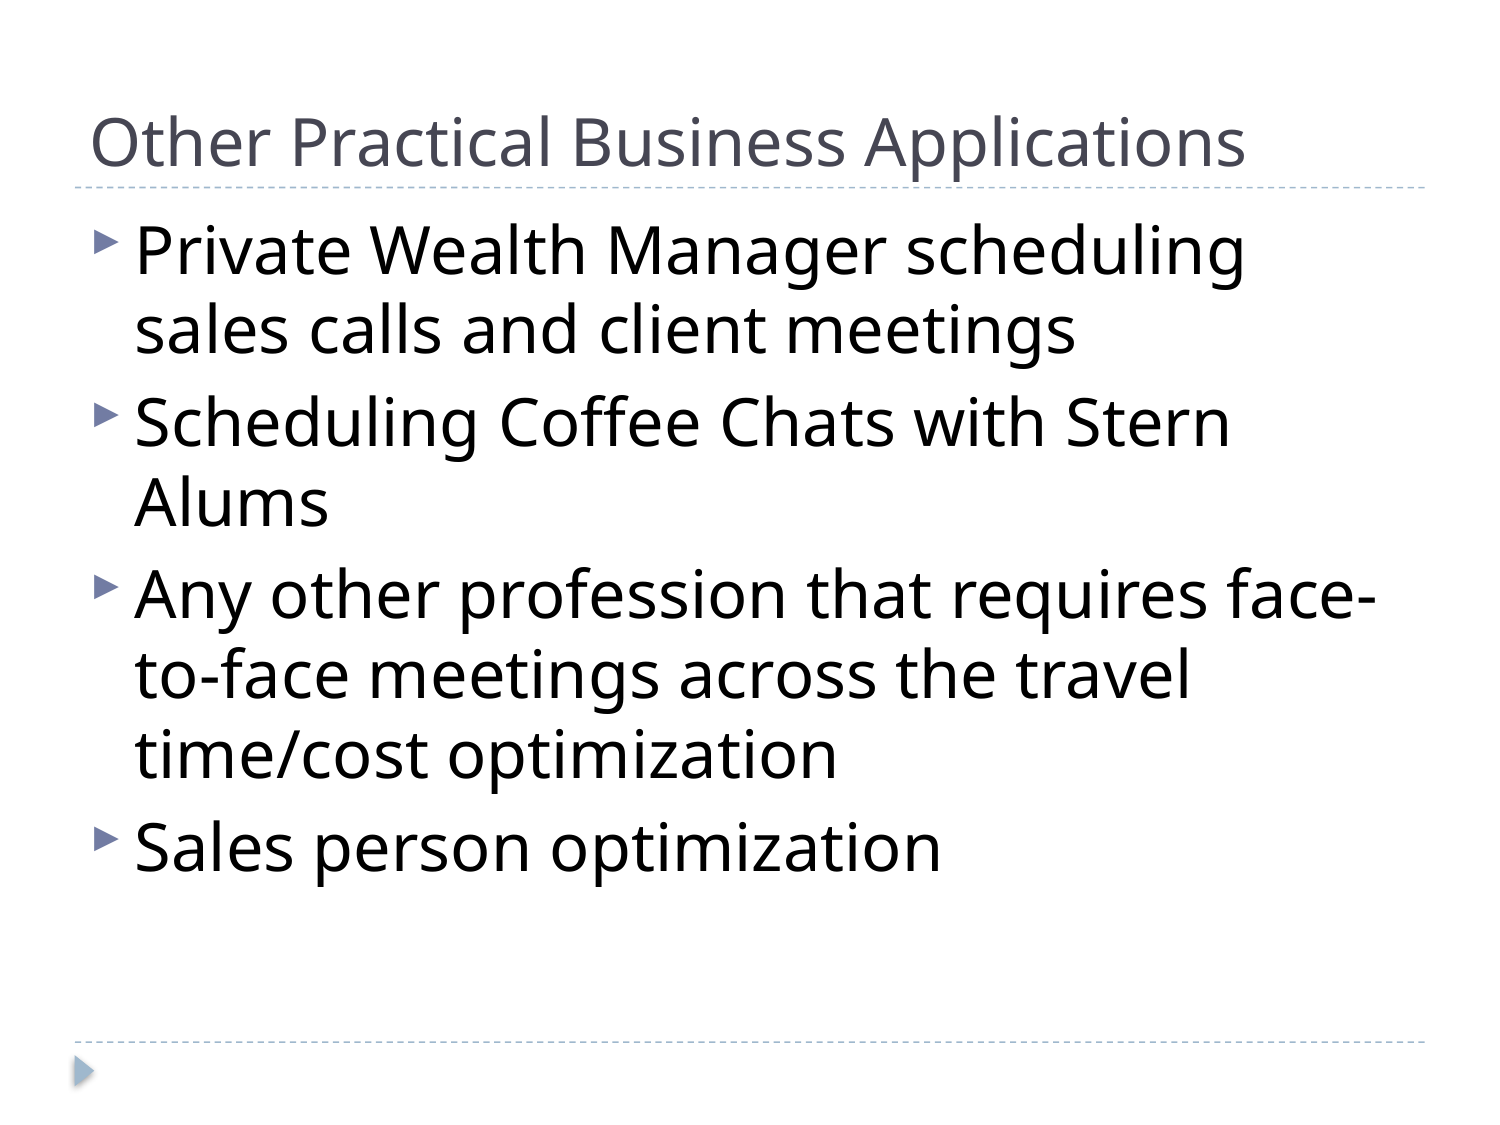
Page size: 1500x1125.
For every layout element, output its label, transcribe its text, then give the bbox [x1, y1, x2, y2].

title Other Practical Business Applications [75, 24, 1425, 188]
list Private Wealth Manager scheduling sales calls and client meetings Scheduling Coffee Chats with Stern Alums Any other profession that requires face-to-face meetings across the travel time/cost optimization Sales person optimization [75, 200, 1425, 1010]
